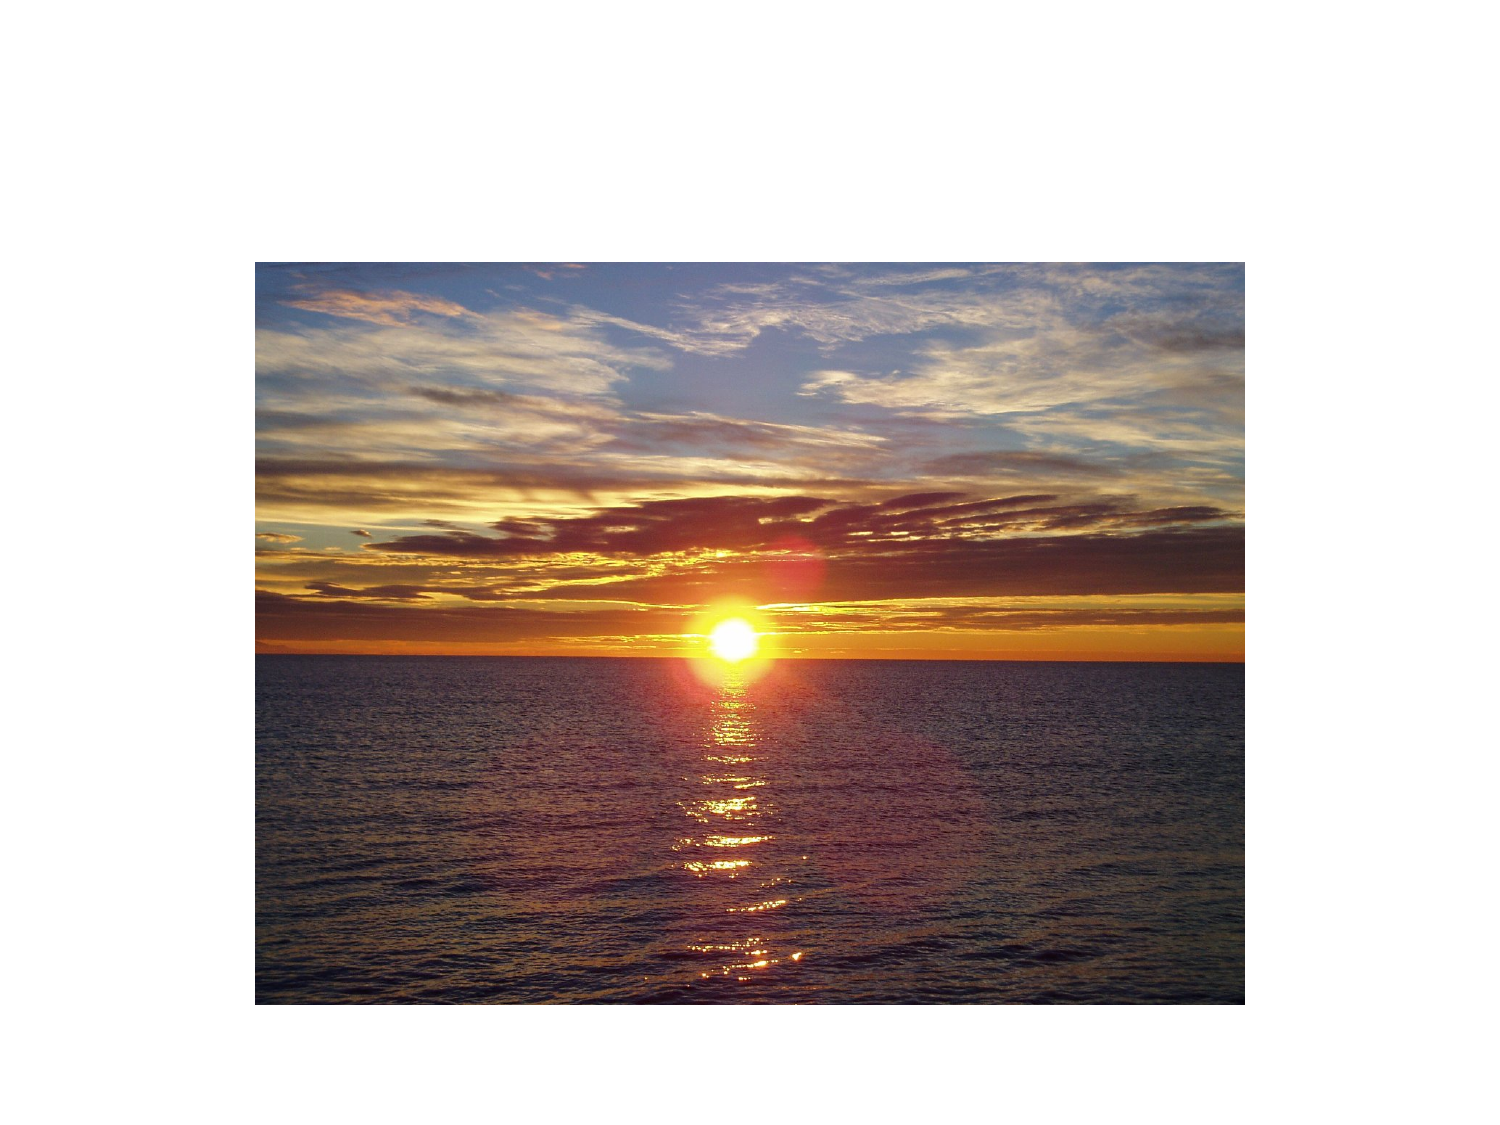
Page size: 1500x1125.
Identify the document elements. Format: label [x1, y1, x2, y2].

list [254, 262, 1246, 1006]
